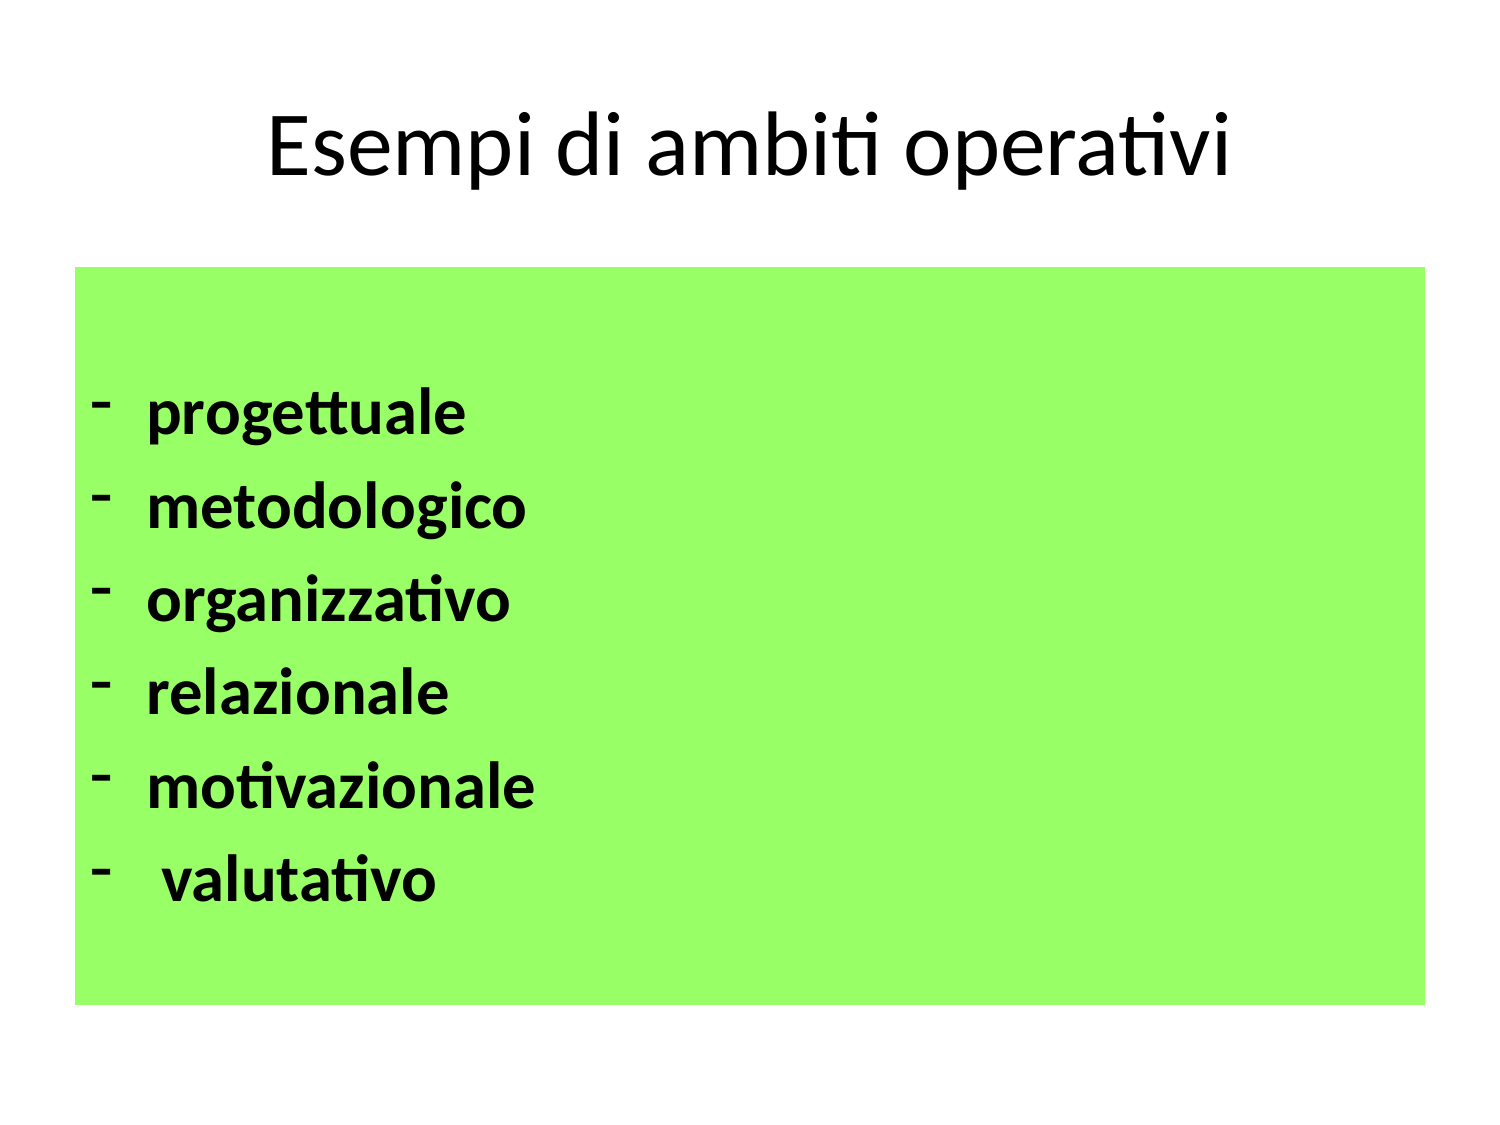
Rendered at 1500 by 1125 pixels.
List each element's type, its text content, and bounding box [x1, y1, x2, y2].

title Esempi di ambiti operativi [75, 45, 1425, 233]
list progettuale metodologico organizzativo relazionale motivazionale valutativo [75, 267, 1425, 1005]
